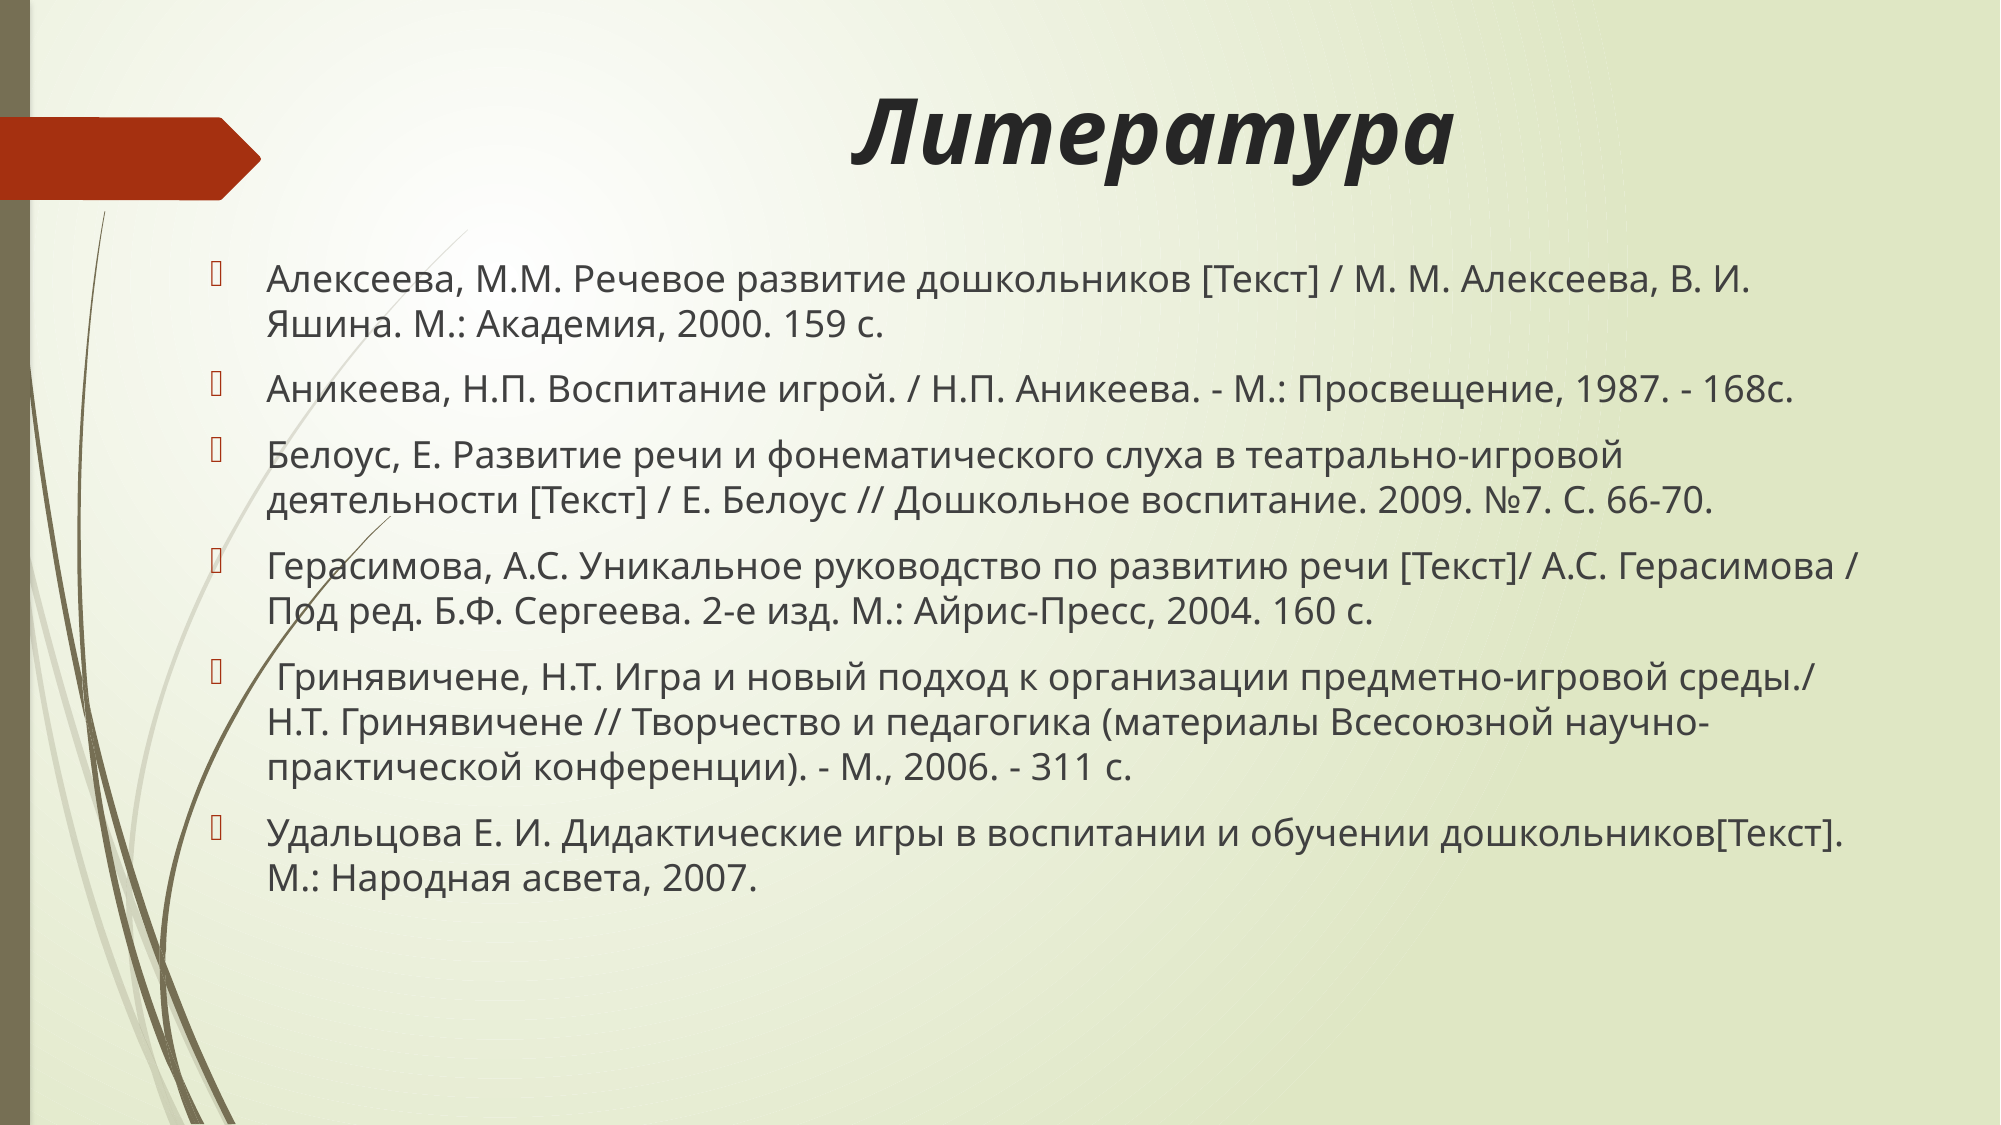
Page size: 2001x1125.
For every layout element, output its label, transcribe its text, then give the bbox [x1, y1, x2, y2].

title Литература [424, 59, 1887, 247]
list Алексеева, М.М. Речевое развитие дошкольников [Текст] / М. М. Алексеева, В. И. Яшина. М.: Академия, 2000. 159 с. Аникеева, Н.П. Воспитание игрой. / Н.П. Аникеева. - М.: Просвещение, 1987. - 168с. Белоус, Е. Развитие речи и фонематического слуха в театрально-игровой деятельности [Текст] / Е. Белоус // Дошкольное воспитание. 2009. №7. С. 66-70. Герасимова, А.С. Уникальное руководство по развитию речи [Текст]/ А.С. Герасимова / Под ред. Б.Ф. Сергеева. 2-е изд. М.: Айрис-Пресс, 2004. 160 с. Гринявичене, Н.Т. Игра и новый подход к организации предметно-игровой среды./ Н.Т. Гринявичене // Творчество и педагогика (материалы Всесоюзной научно-практической конференции). - М., 2006. - 311 с. Удальцова Е. И. Дидактические игры в воспитании и обучении дошкольников[Текст]. М.: Народная асвета, 2007. [195, 247, 1887, 1046]
